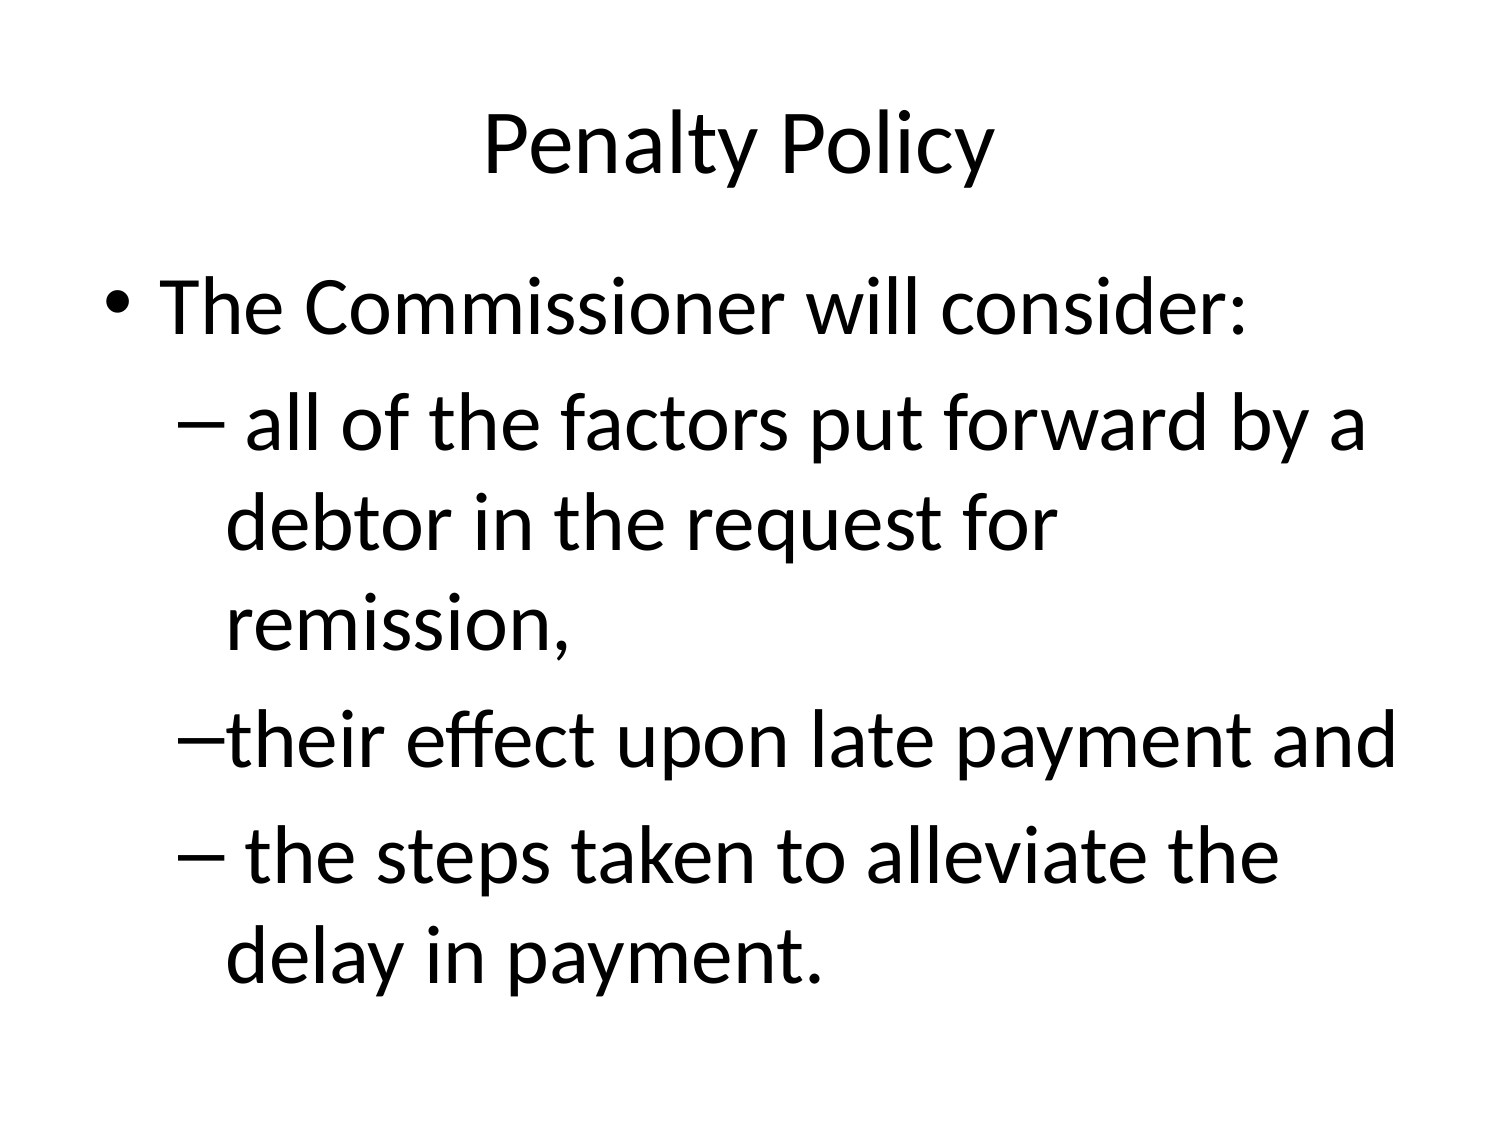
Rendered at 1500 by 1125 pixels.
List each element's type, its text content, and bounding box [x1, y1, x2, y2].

list The Commissioner will consider: all of the factors put forward by a debtor in the request for remission, their effect upon late payment and the steps taken to alleviate the delay in payment. [88, 243, 1439, 1069]
title Penalty Policy [64, 42, 1415, 231]
